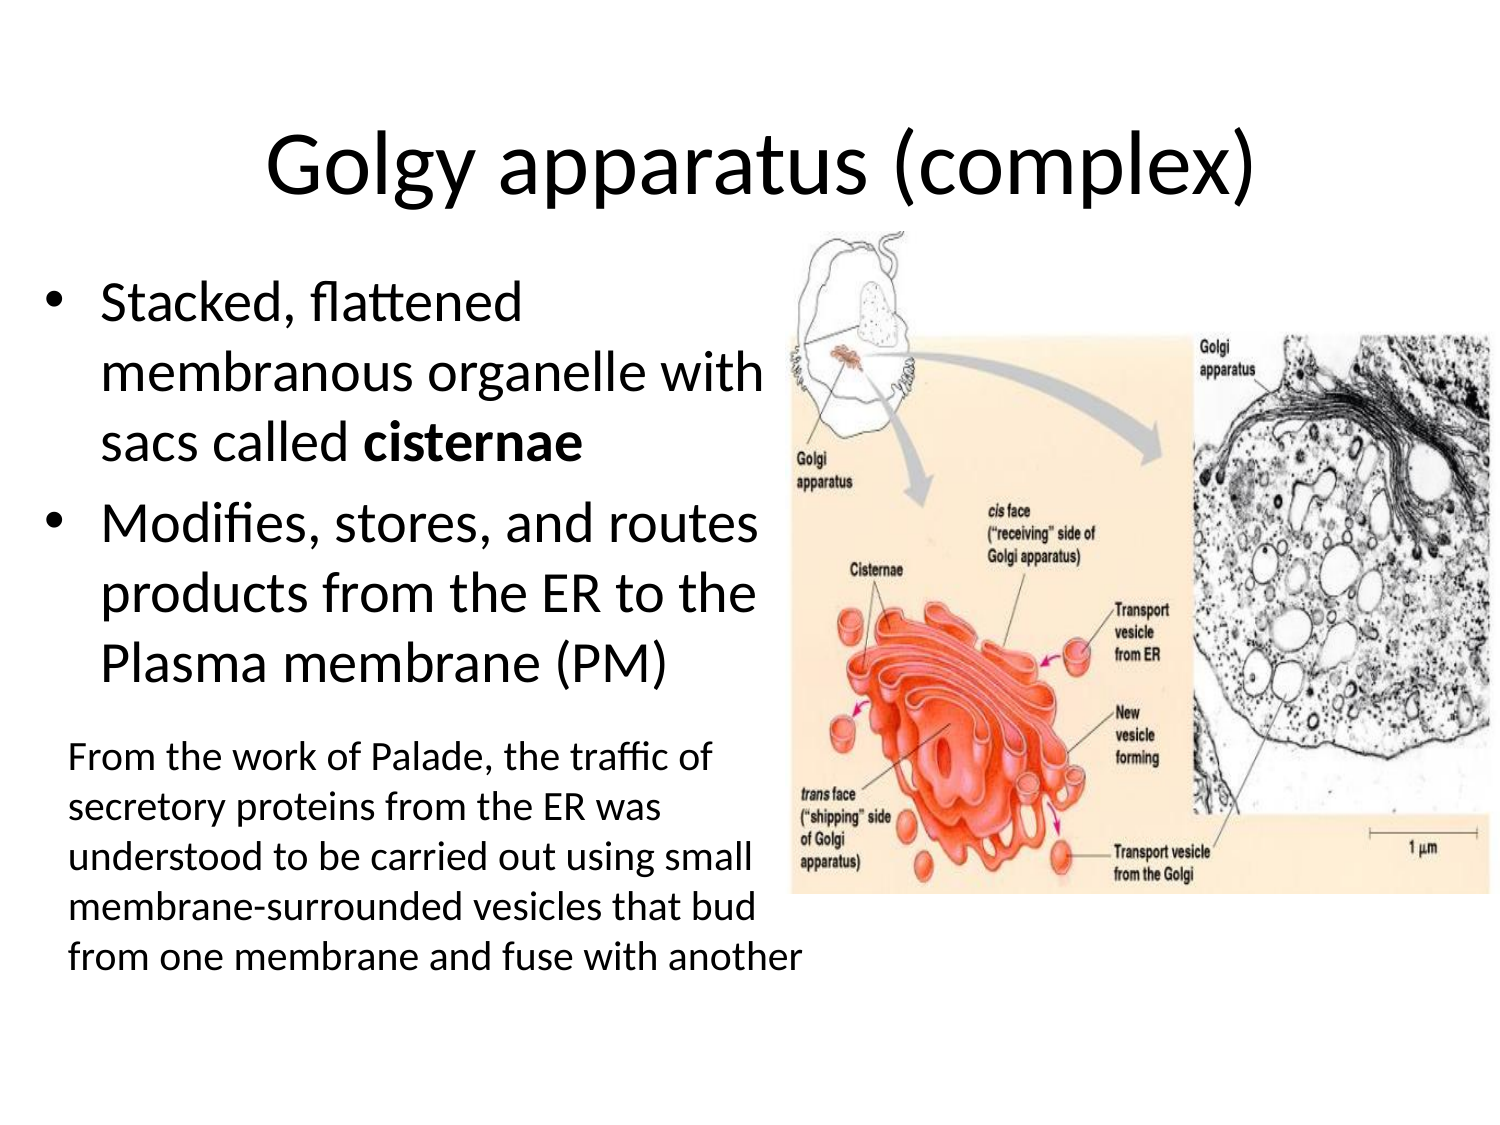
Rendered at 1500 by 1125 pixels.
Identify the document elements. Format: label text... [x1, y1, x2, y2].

title Golgy apparatus (complex) [75, 40, 1451, 255]
list Stacked, flattened membranous organelle with sacs called cisternae Modifies, stores, and routes products from the ER to the Plasma membrane (PM) [29, 255, 780, 917]
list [785, 231, 1500, 894]
text_box From the work of Palade, the traffic of secretory proteins from the ER was understood to be carried out using small membrane-surrounded vesicles that bud from one membrane and fuse with another [53, 721, 833, 987]
